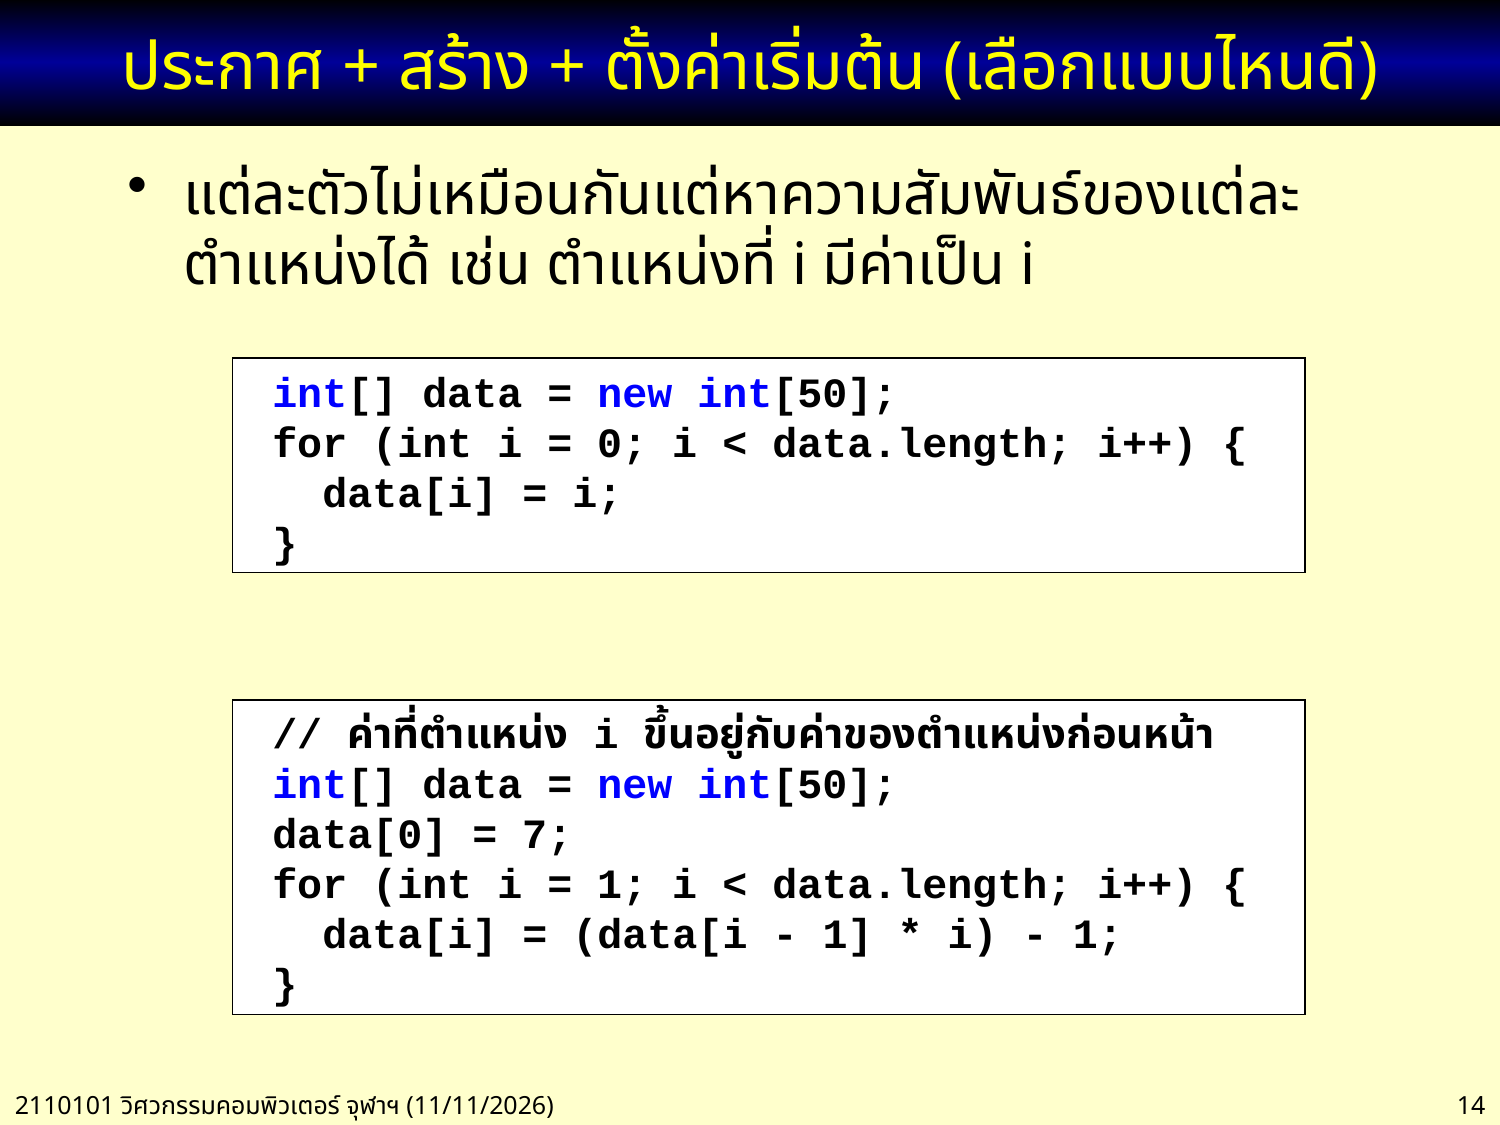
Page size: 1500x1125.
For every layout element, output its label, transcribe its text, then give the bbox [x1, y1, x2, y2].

text_box int[] data = new int[50]; for (int i = 0; i < data.length; i++) { data[i] = i; } [232, 357, 1305, 573]
list แต่ละตัวไม่เหมือนกันแต่หาความสัมพันธ์ของแต่ละตำแหน่งได้ เช่น ตำแหน่งที่ i มีค่าเป็น i [112, 148, 1412, 987]
text_box // ค่าที่ตำแหน่ง i ขึ้นอยู่กับค่าของตำแหน่งก่อนหน้า int[] data = new int[50]; data[0] = 7; for (int i = 1; i < data.length; i++) { data[i] = (data[i - 1] * i) - 1; } [232, 699, 1305, 1015]
title ประกาศ + สร้าง + ตั้งค่าเริ่มต้น (เลือกแบบไหนดี) [0, 0, 1500, 126]
